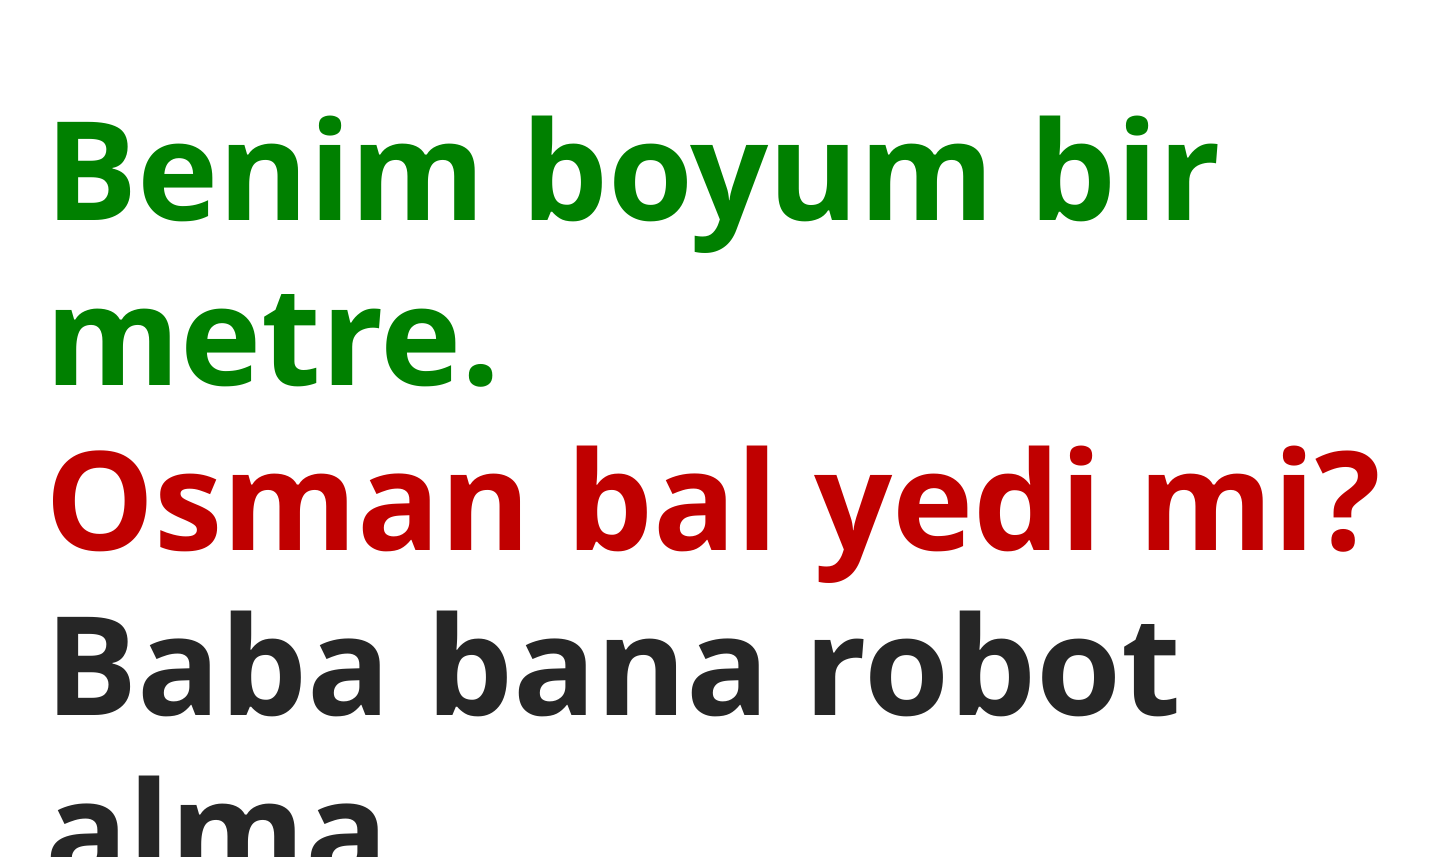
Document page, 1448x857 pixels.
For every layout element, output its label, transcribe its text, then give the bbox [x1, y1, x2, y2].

text_box Benim boyum bir metre. Osman bal yedi mi? Baba bana robot alma. Sibel bol kaymak ye. [32, 76, 1427, 857]
